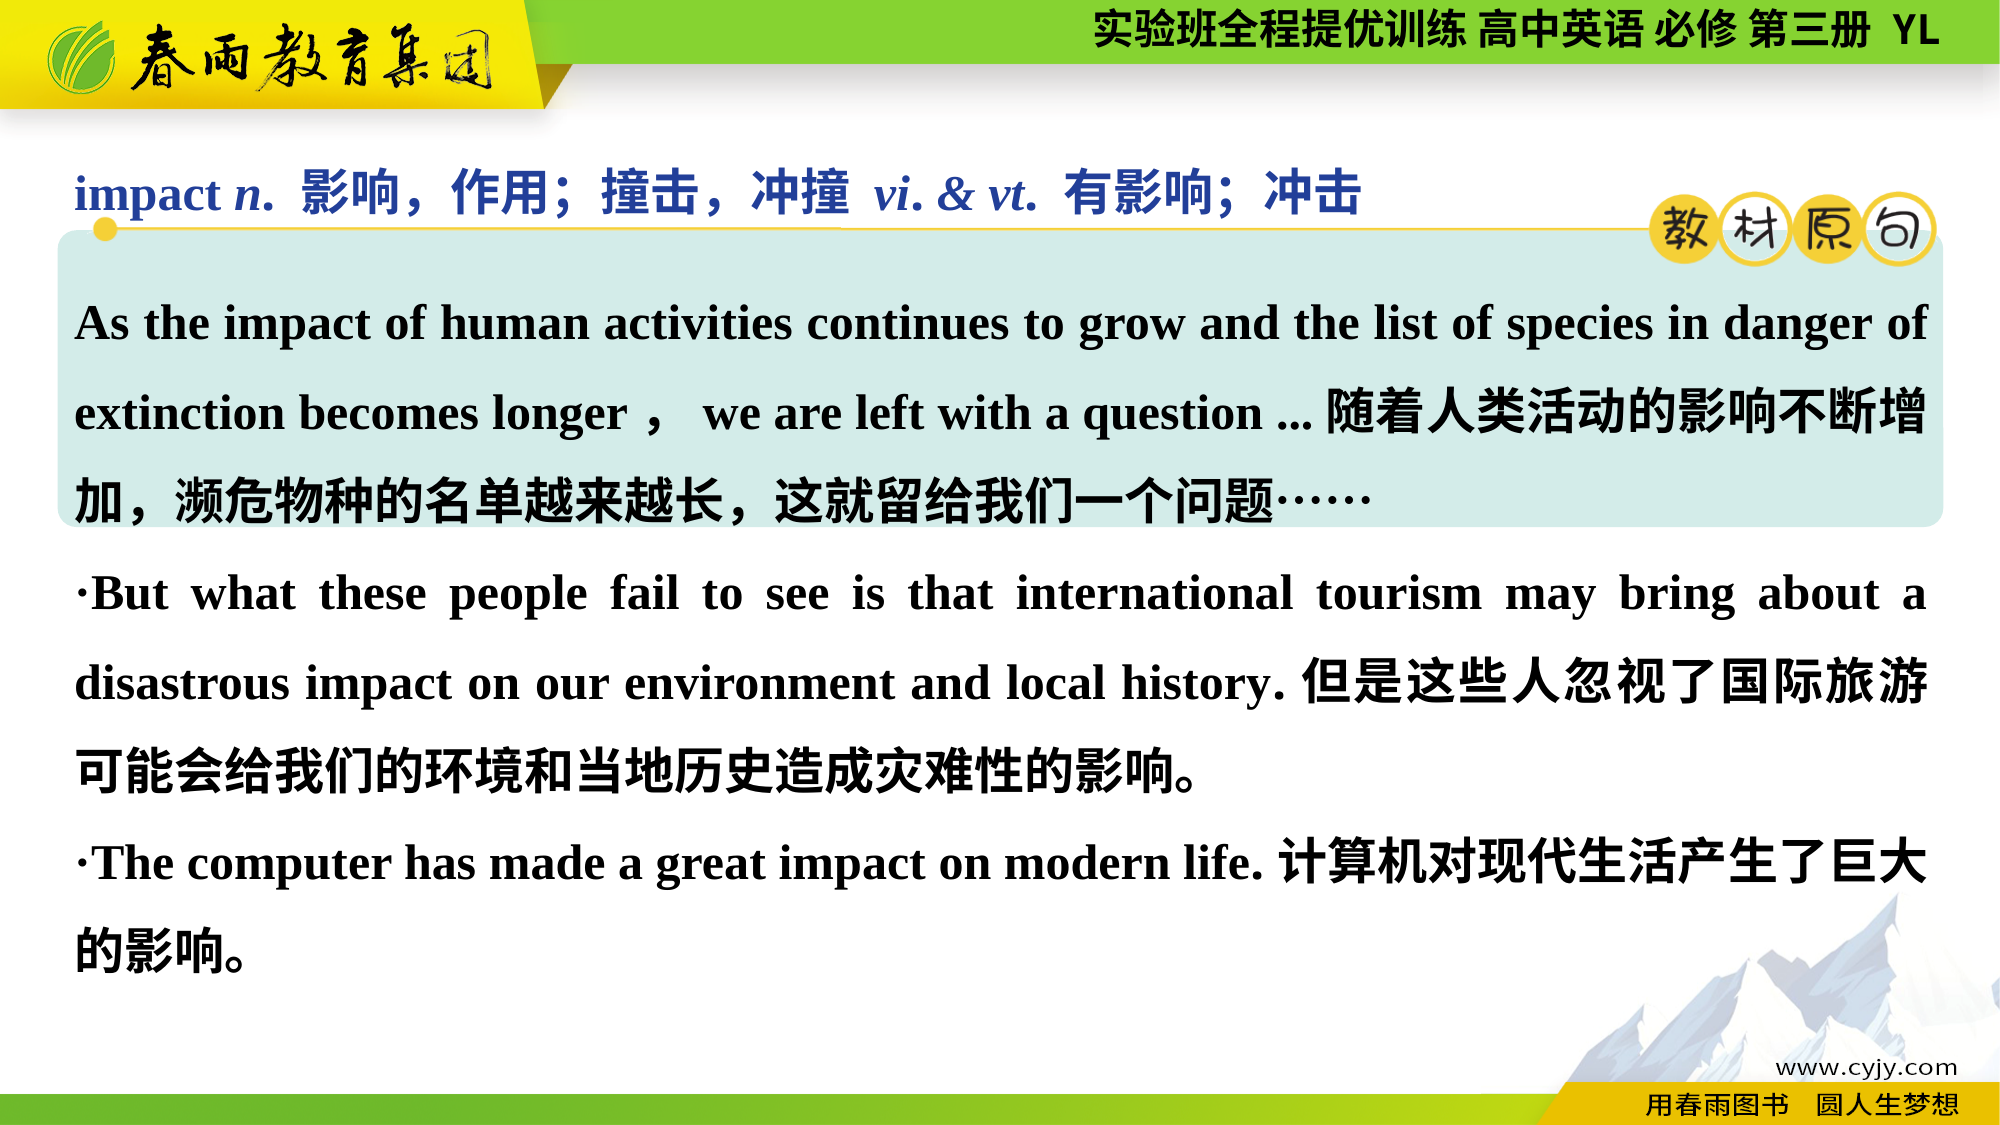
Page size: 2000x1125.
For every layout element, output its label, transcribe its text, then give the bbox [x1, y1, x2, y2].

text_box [87, 182, 1938, 269]
list impact n. 影响，作用；撞击，冲撞 vi. & vt. 有影响；冲击 As the impact of human activities continues to grow and the list of species in danger of extinction becomes longer，we are left with a question ...随着人类活动的影响不断增加，濒危物种的名单越来越长，这就留给我们一个问题…… ·But what these people fail to see is that international tourism may bring about a disastrous impact on our environment and local history.但是这些人忽视了国际旅游可能会给我们的环境和当地历史造成灾难性的影响。 ·The computer has made a great impact on modern life.计算机对现代生活产生了巨大的影响。 [59, 122, 1944, 996]
picture [0, 0, 2000, 1125]
